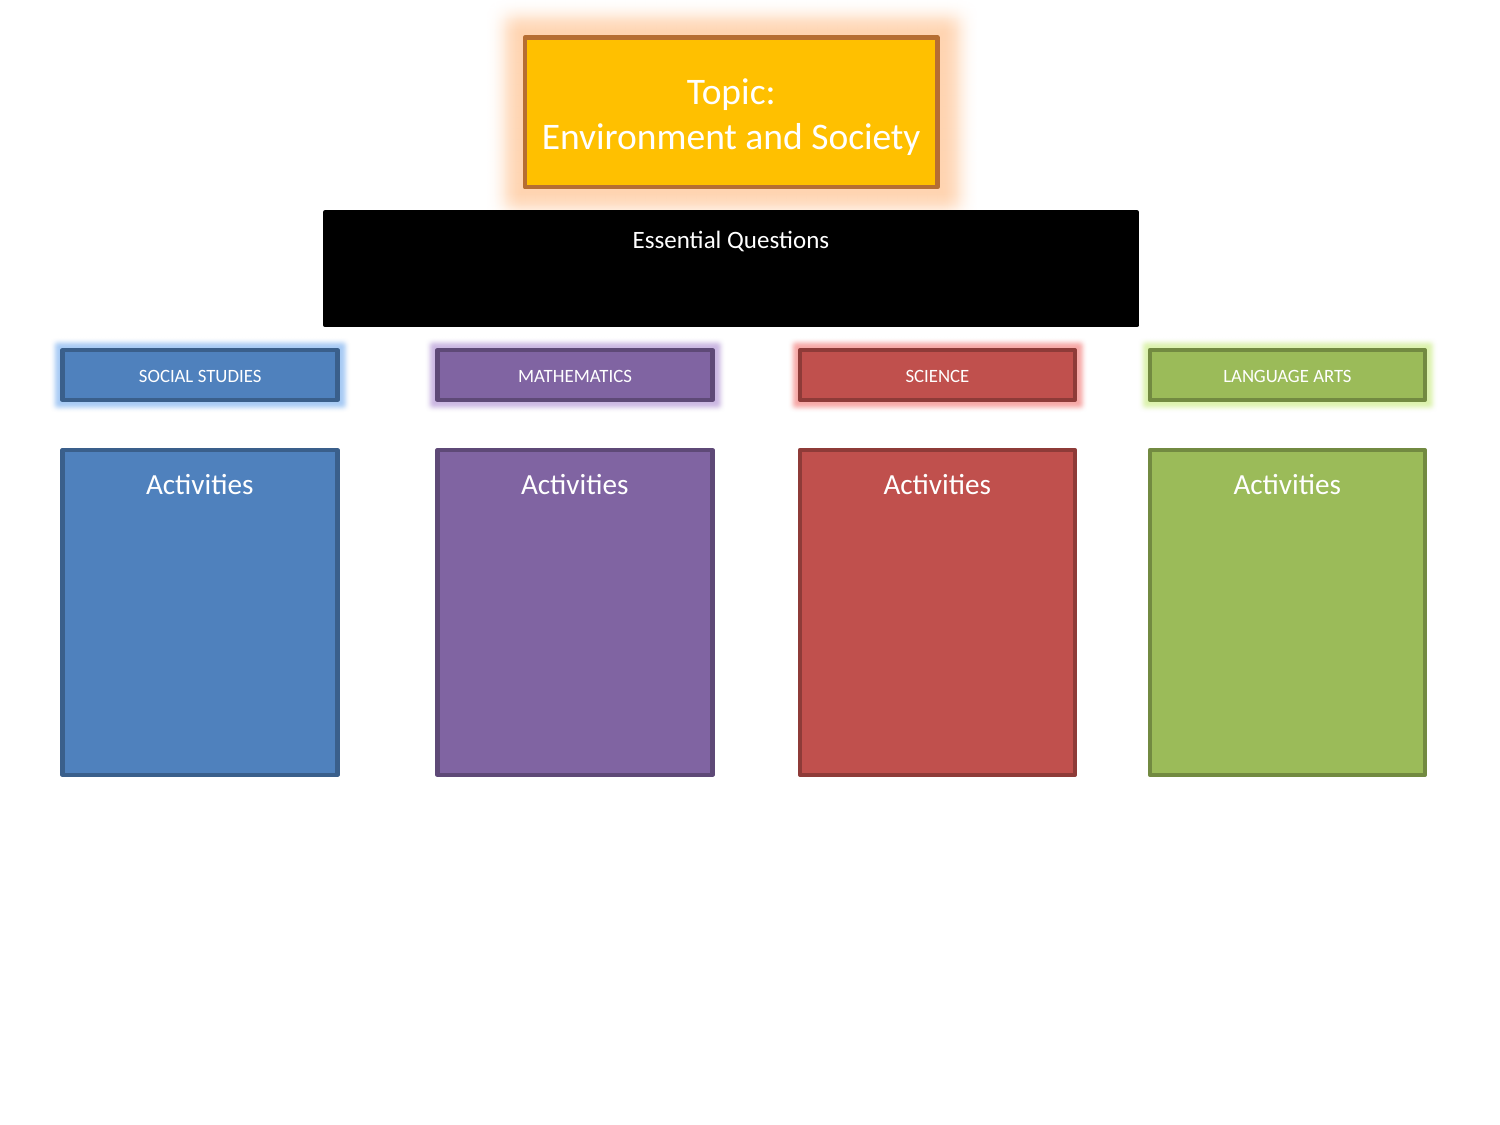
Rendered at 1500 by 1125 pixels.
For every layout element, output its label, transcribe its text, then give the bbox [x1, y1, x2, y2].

text_box Topic: Environment and Society [523, 35, 940, 189]
text_box SOCIAL STUDIES [60, 348, 340, 402]
text_box Activities [1148, 448, 1427, 777]
text_box Activities [60, 448, 340, 777]
text_box Activities [435, 448, 715, 777]
text_box SCIENCE [798, 348, 1077, 402]
text_box MATHEMATICS [435, 348, 715, 402]
text_box Essential Questions [323, 210, 1139, 327]
text_box Activities [798, 448, 1077, 777]
text_box LANGUAGE ARTS [1148, 348, 1427, 402]
